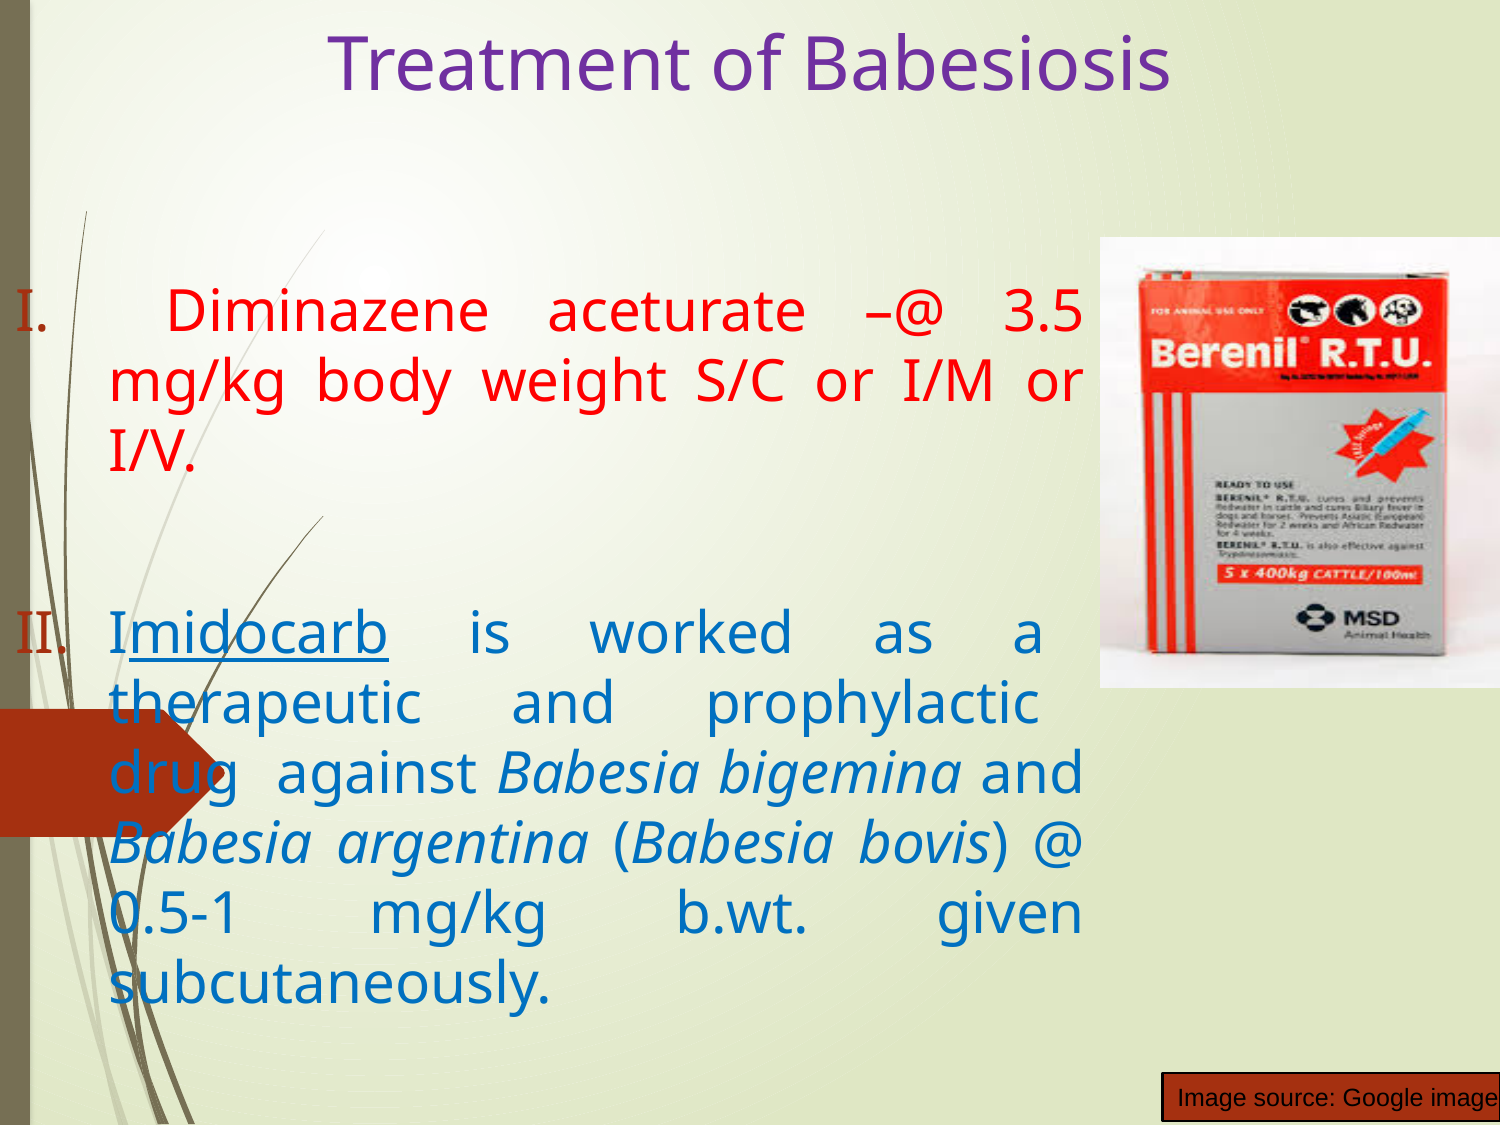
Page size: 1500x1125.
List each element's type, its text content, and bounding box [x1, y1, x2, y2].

title Treatment of Babesiosis [0, 0, 1500, 113]
text_box Image source: Google image [1162, 1072, 1500, 1121]
picture [1099, 237, 1500, 688]
subtitle Diminazene aceturate –@ 3.5 mg/kg body weight S/C or I/M or I/V. Imidocarb is worked as a therapeutic and prophylactic drug against Babesia bigemina and Babesia argentina (Babesia bovis) @ 0.5-1 mg/kg b.wt. given subcutaneously. [0, 174, 1100, 1125]
